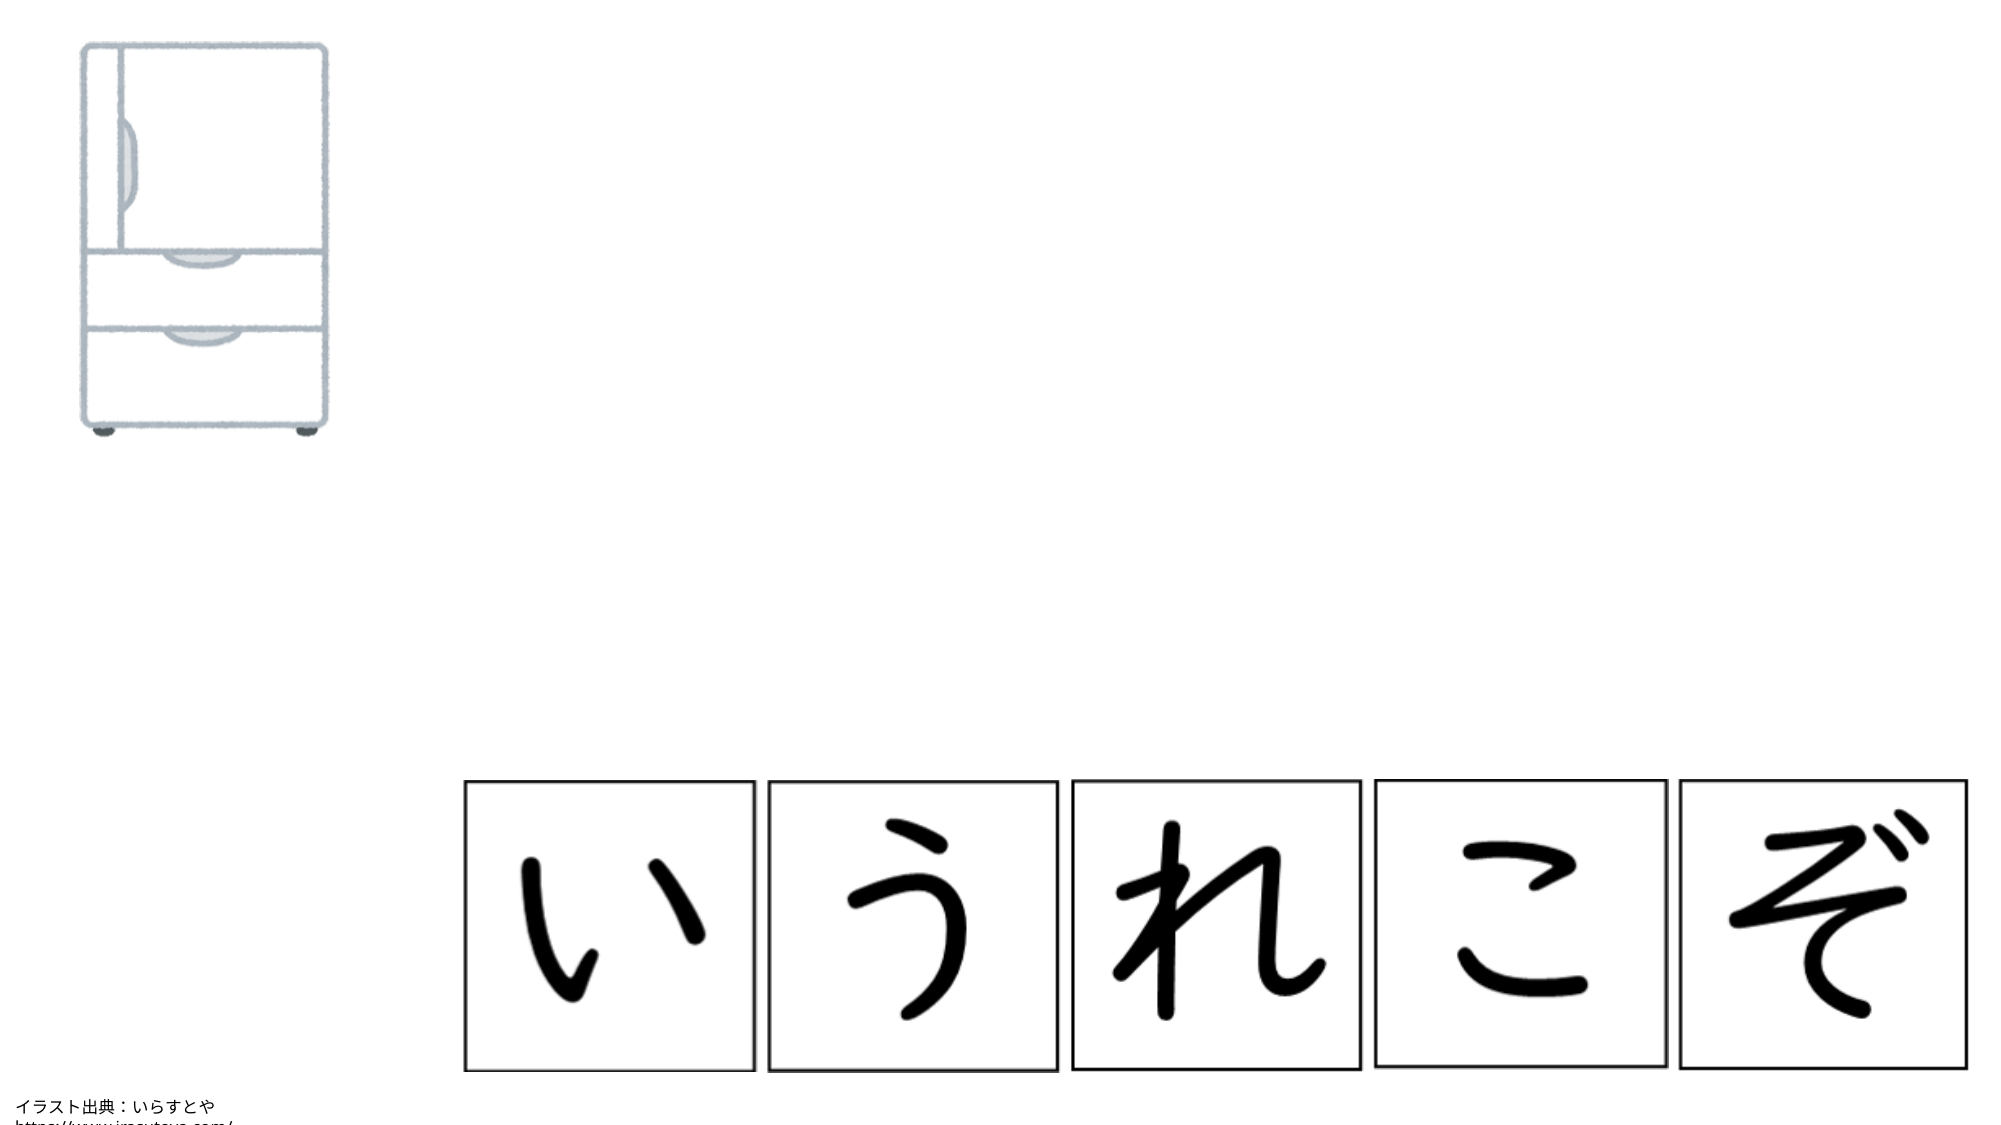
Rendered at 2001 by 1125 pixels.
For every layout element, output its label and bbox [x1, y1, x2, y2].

picture [1373, 779, 1669, 1070]
picture [463, 780, 758, 1072]
list [49, 27, 368, 458]
picture [766, 780, 1061, 1073]
picture [1678, 779, 1970, 1072]
picture [1070, 779, 1365, 1073]
